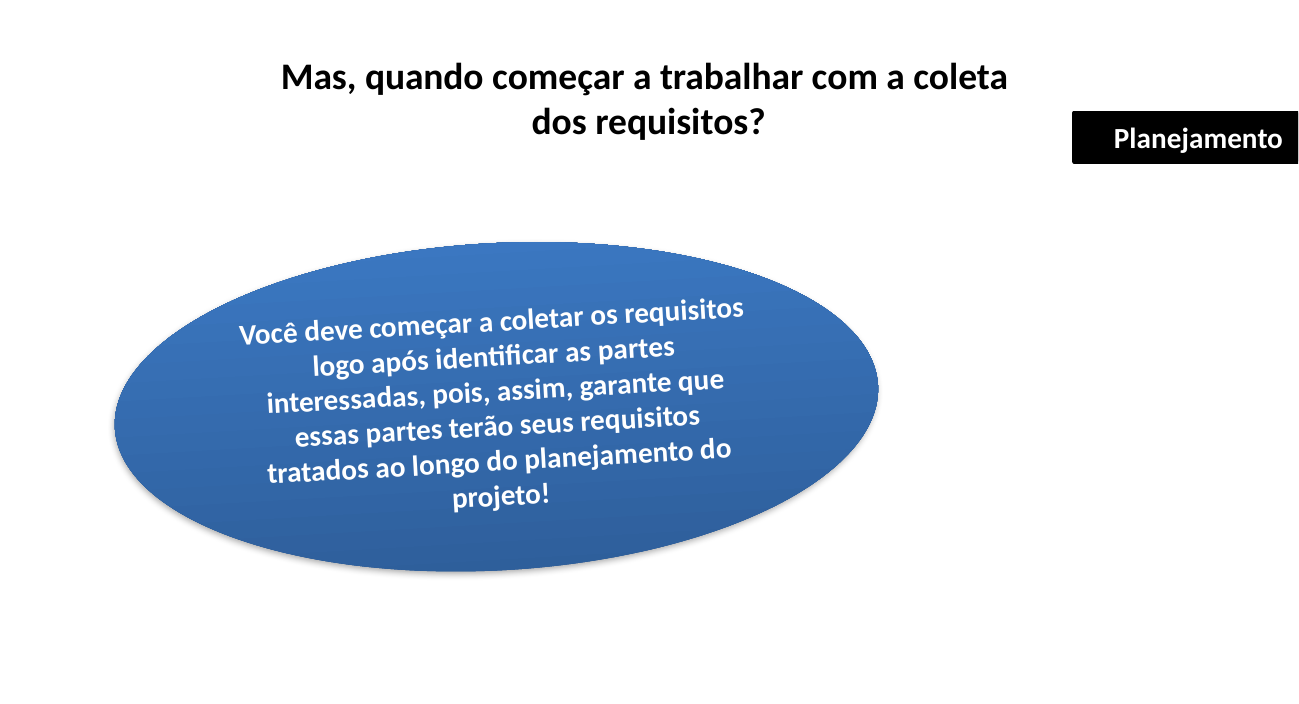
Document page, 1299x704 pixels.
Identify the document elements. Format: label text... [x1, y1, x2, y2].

text_box Planejamento [1074, 112, 1299, 162]
text_box Você deve começar a coletar os requisitos logo após identificar as partes interessadas, pois, assim, garante que essas partes terão seus requisitos tratados ao longo do planejamento do projeto! [114, 242, 879, 572]
text_box Mas, quando começar a trabalhar com a coleta dos requisitos? [0, 44, 1299, 151]
